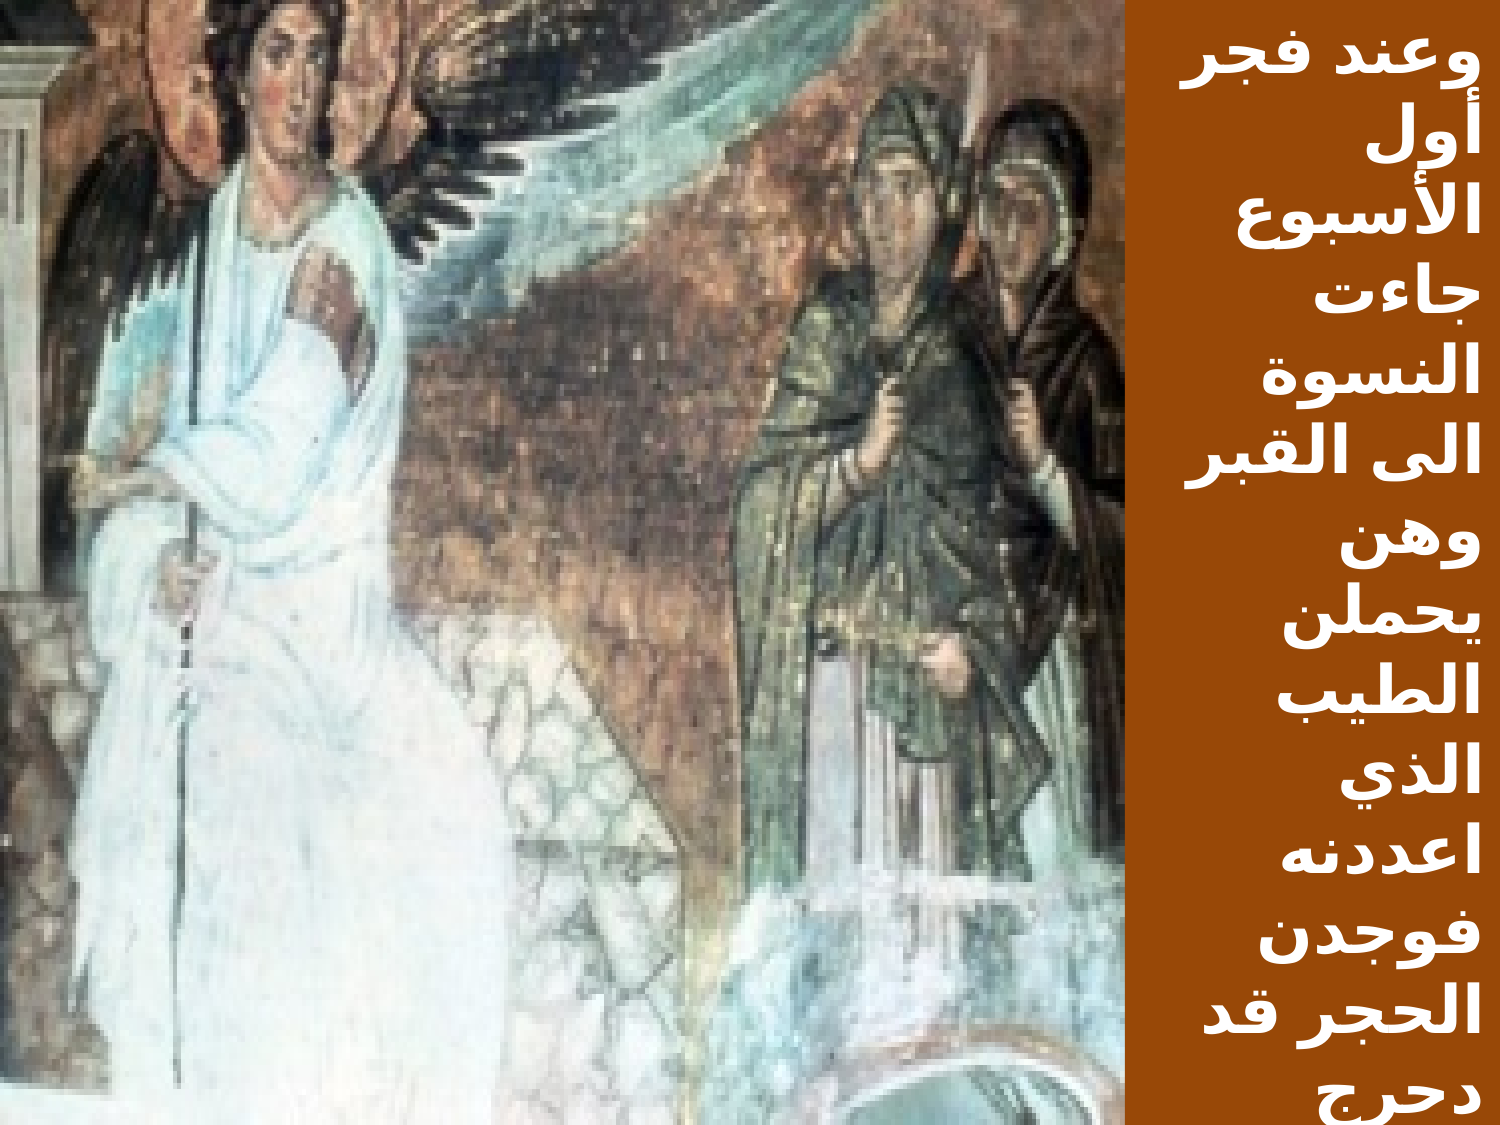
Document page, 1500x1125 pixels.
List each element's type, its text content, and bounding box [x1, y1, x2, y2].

text_box وعند فجر أول الأسبوع جاءت النسوة الى القبر وهن يحملن الطيب الذي اعددنه فوجدن الحجر قد دحرج وعندما دخلن القبر لم يجدن جسد الرب في القبر بل رأين شابا يرتدي ثيابا بيضاء فخفن [1126, 0, 1500, 1125]
picture [0, 0, 1126, 1125]
